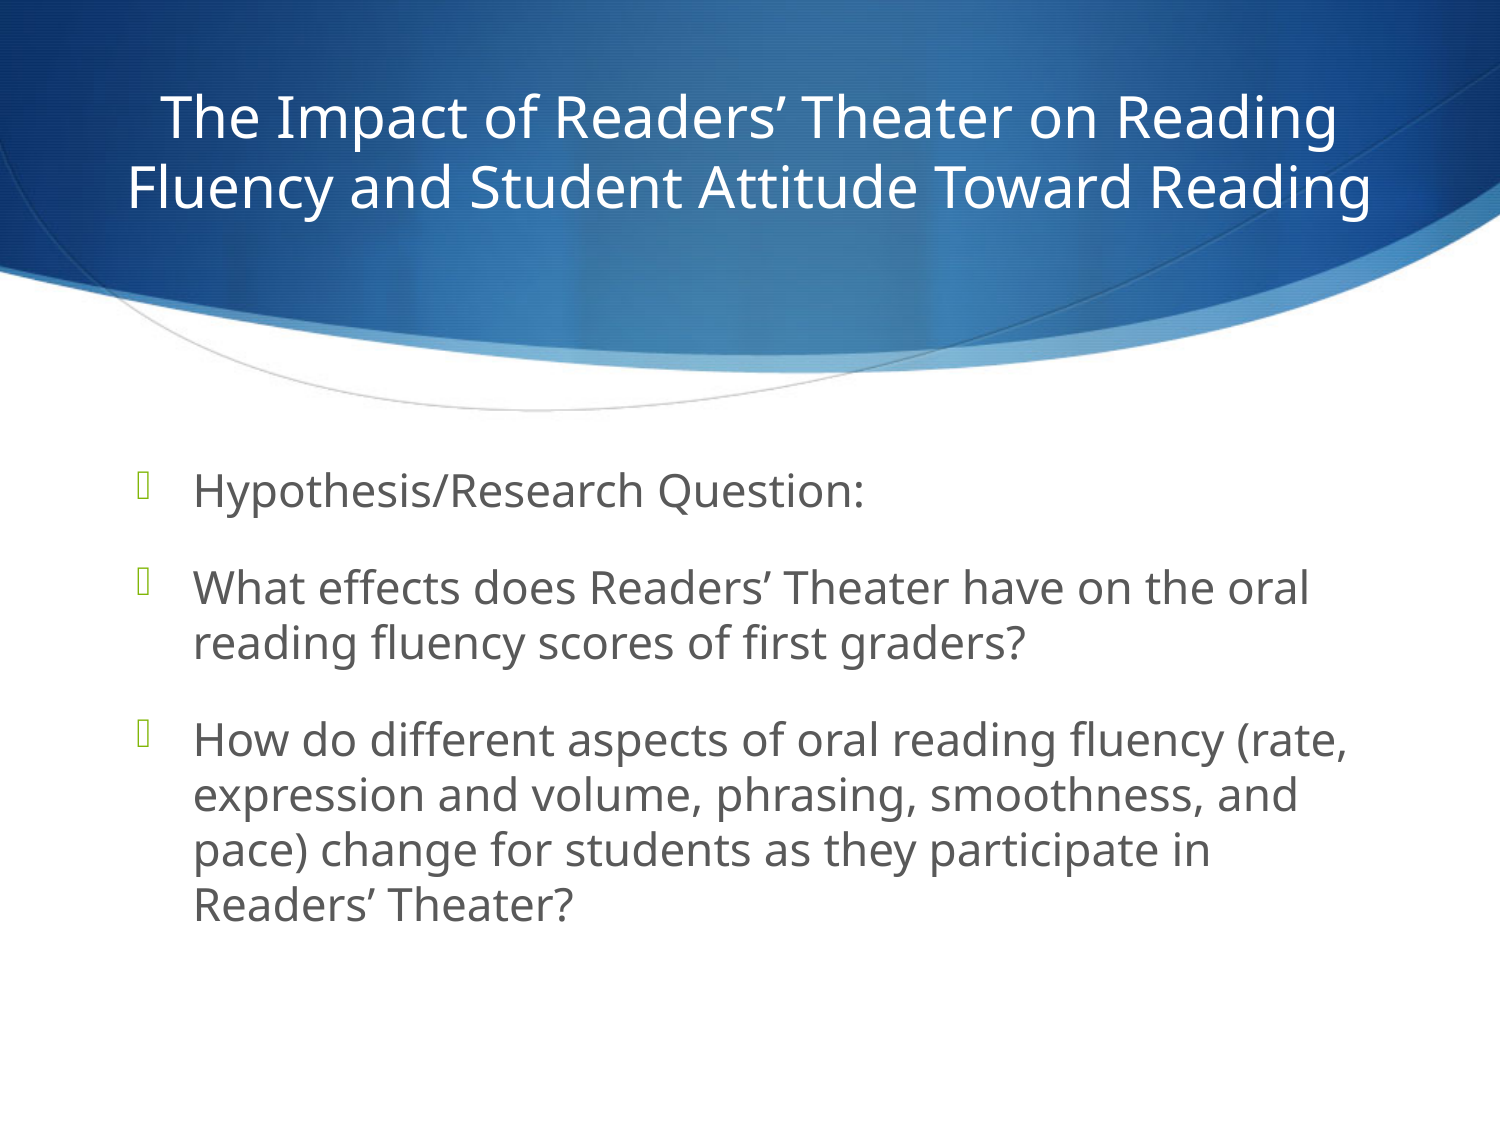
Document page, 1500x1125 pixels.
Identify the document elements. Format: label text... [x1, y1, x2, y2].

picture [0, 0, 1500, 1125]
title The Impact of Readers’ Theater on Reading Fluency and Student Attitude Toward Reading [74, 56, 1426, 245]
list Hypothesis/Research Question: What effects does Readers’ Theater have on the oral reading fluency scores of first graders? How do different aspects of oral reading fluency (rate, expression and volume, phrasing, smoothness, and pace) change for students as they participate in Readers’ Theater? [121, 454, 1379, 991]
